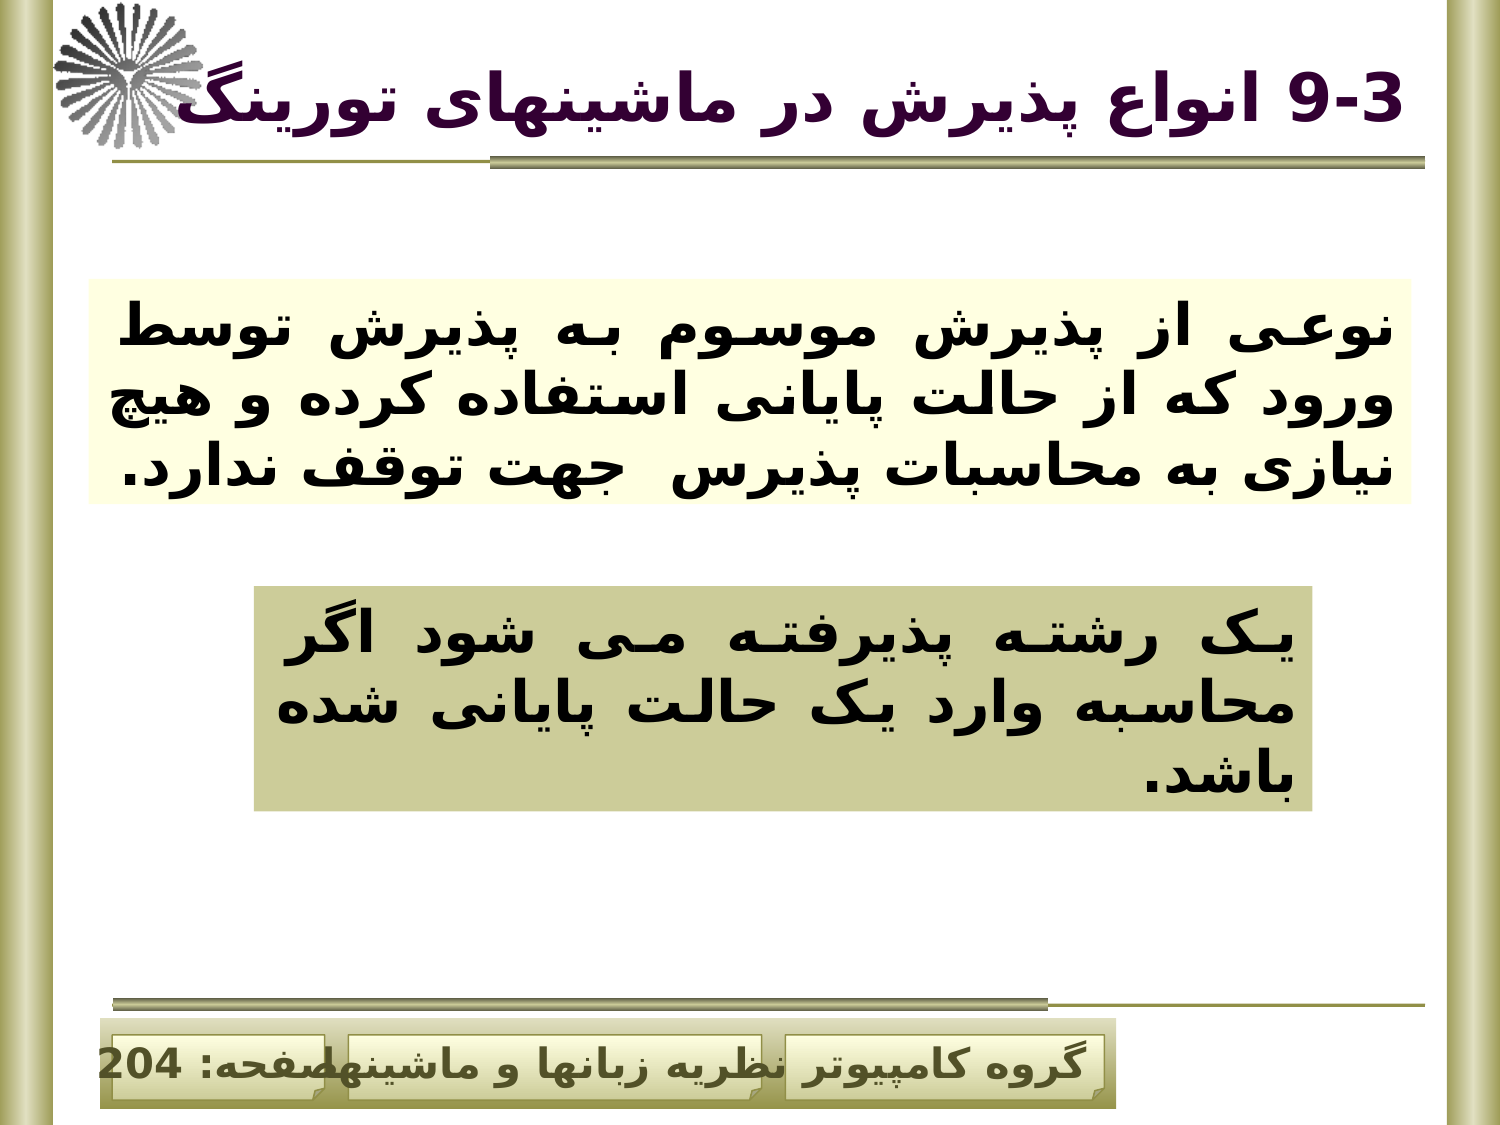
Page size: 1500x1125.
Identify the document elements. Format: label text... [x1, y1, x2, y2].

text_box یک رشته پذیرفته می شود اگر محاسبه وارد یک حالت پایانی شده باشد. [253, 586, 1313, 812]
text_box نوعی از پذیرش موسوم به پذیرش توسط ورود که از حالت پایانی استفاده کرده و هیچ نیازی به محاسبات پذیرس جهت توقف ندارد. [88, 278, 1412, 505]
title 9-3 انواع پذیرش در ماشینهای تورینگ [147, 42, 1423, 147]
